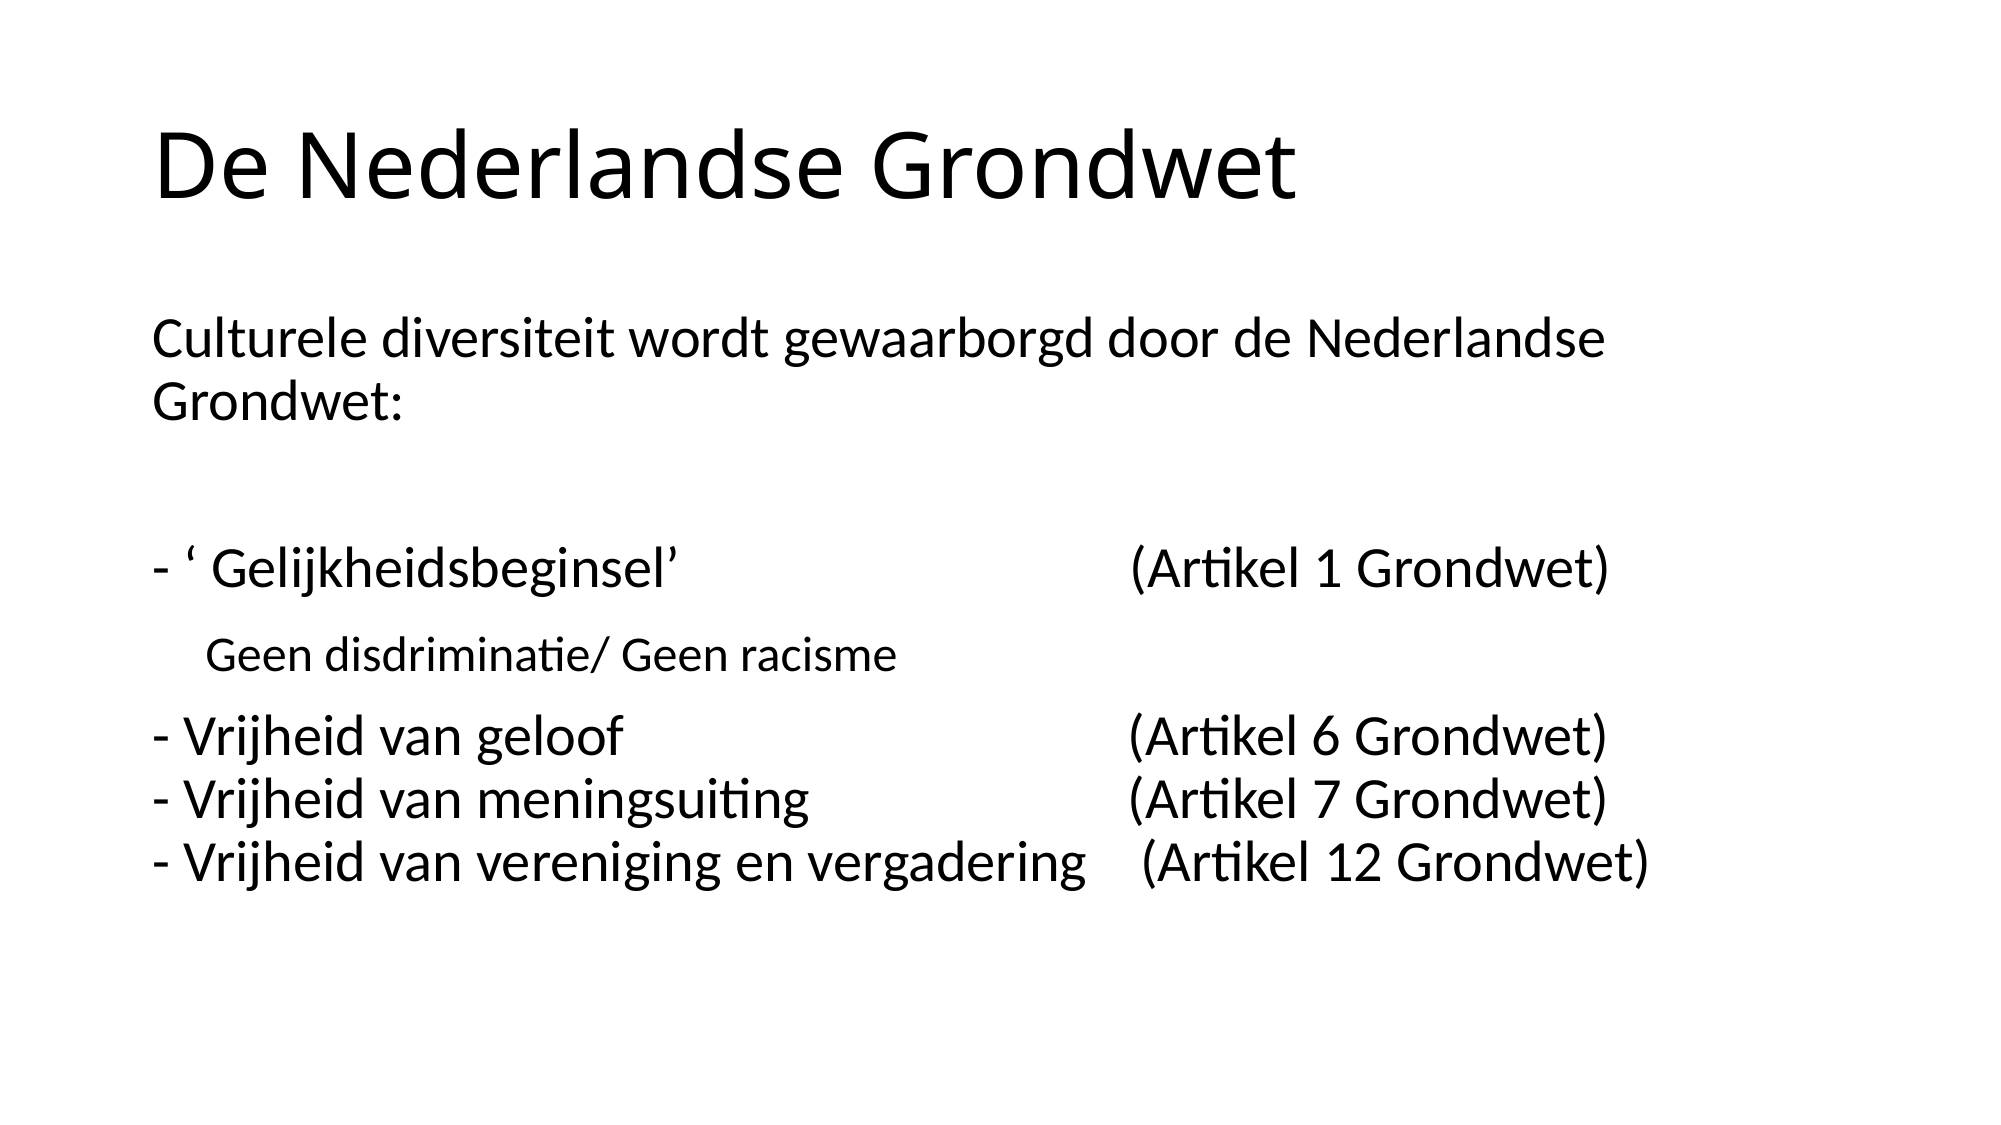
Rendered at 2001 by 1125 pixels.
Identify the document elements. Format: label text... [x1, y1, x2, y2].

title De Nederlandse Grondwet [137, 59, 1863, 278]
list Culturele diversiteit wordt gewaarborgd door de Nederlandse Grondwet: - ‘ Gelijkheidsbeginsel’ (Artikel 1 Grondwet) Geen disdriminatie/ Geen racisme - Vrijheid van geloof (Artikel 6 Grondwet) - Vrijheid van meningsuiting (Artikel 7 Grondwet) - Vrijheid van vereniging en vergadering (Artikel 12 Grondwet) [137, 299, 1863, 1014]
